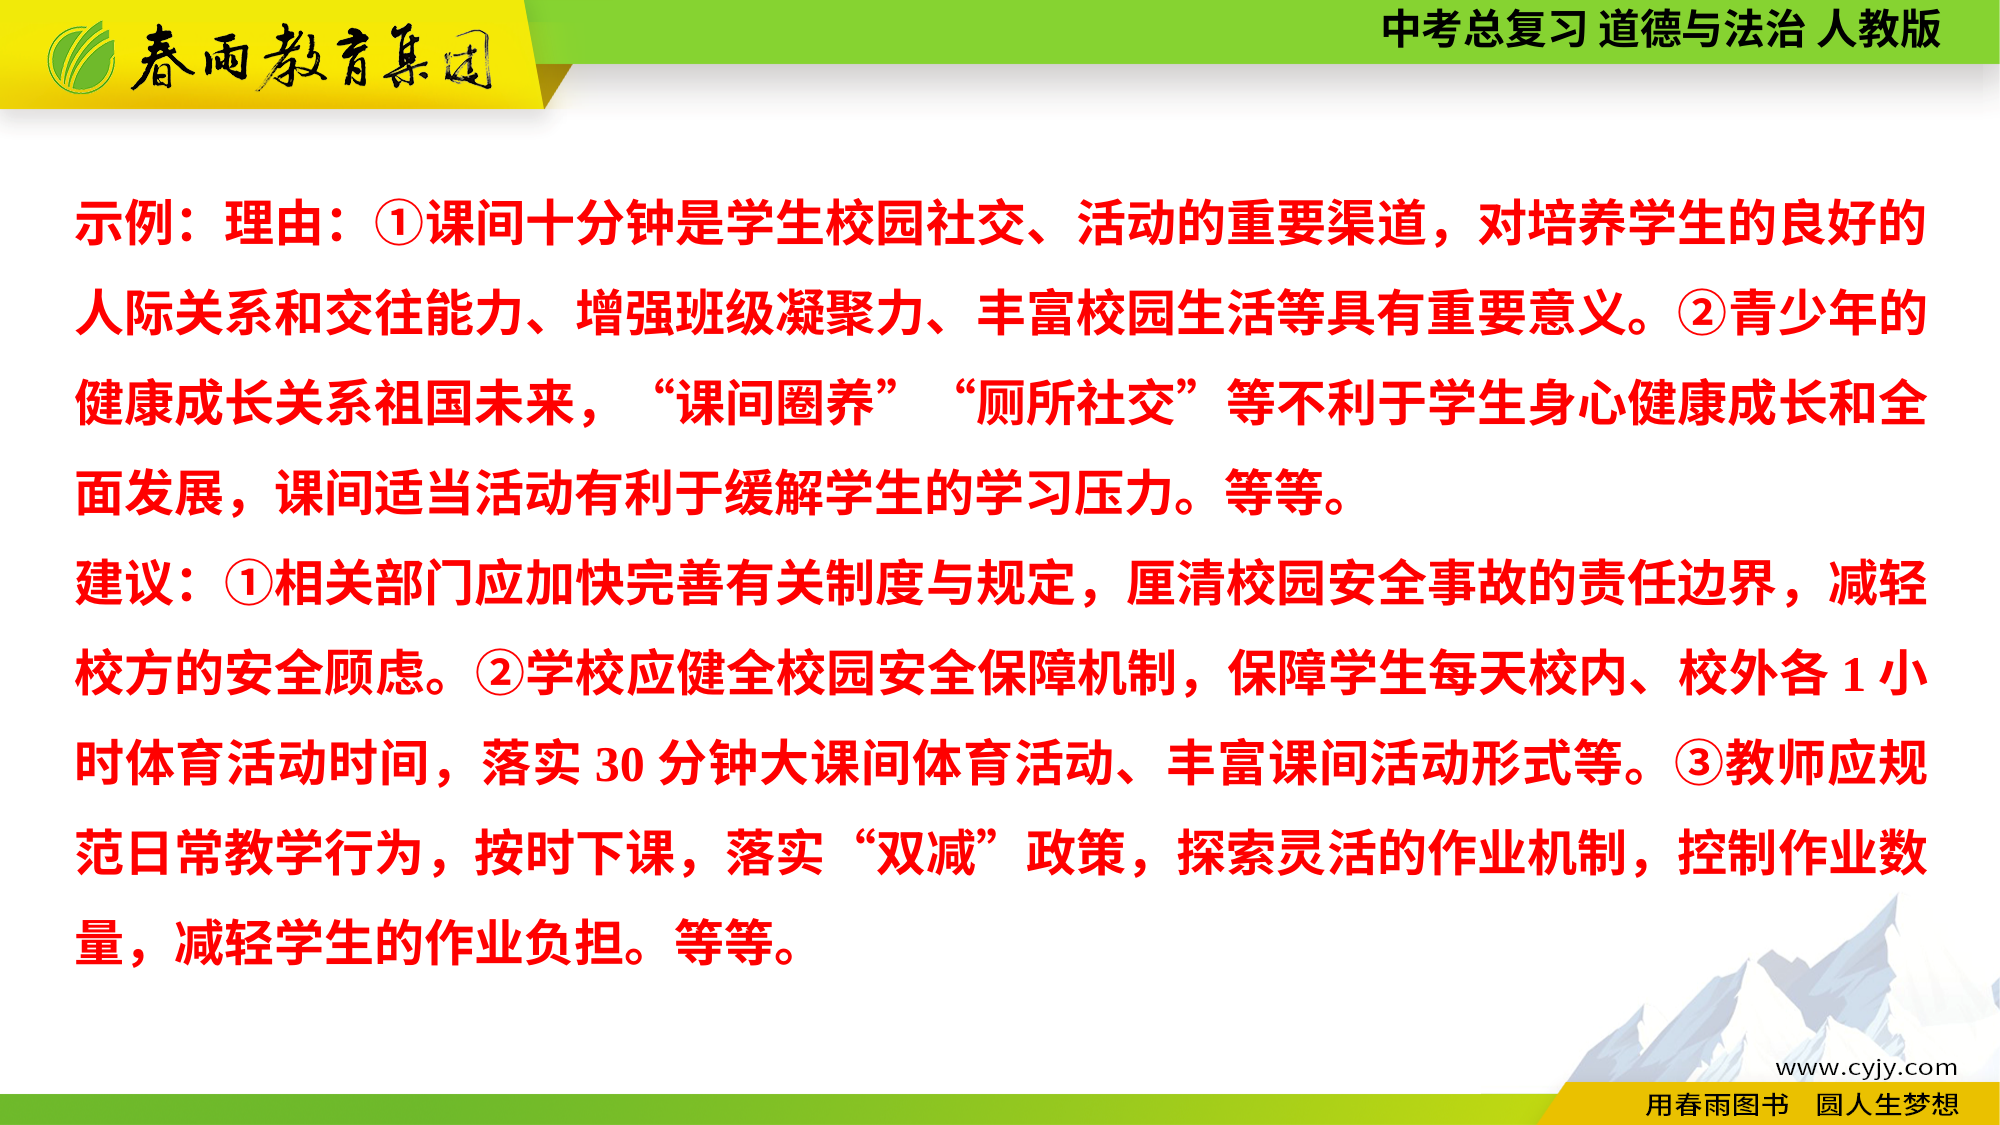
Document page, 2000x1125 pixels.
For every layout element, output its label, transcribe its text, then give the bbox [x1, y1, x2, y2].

list 示例：理由：①课间十分钟是学生校园社交、活动的重要渠道，对培养学生的良好的人际关系和交往能力、增强班级凝聚力、丰富校园生活等具有重要意义。②青少年的健康成长关系祖国未来，“课间圈养”“厕所社交”等不利于学生身心健康成长和全面发展，课间适当活动有利于缓解学生的学习压力。等等。 建议：①相关部门应加快完善有关制度与规定，厘清校园安全事故的责任边界，减轻校方的安全顾虑。②学校应健全校园安全保障机制，保障学生每天校内、校外各1小时体育活动时间，落实30分钟大课间体育活动、丰富课间活动形式等。③教师应规范日常教学行为，按时下课，落实“双减”政策，探索灵活的作业机制，控制作业数量，减轻学生的作业负担。等等。 [59, 154, 1944, 976]
picture [0, 0, 2000, 1125]
